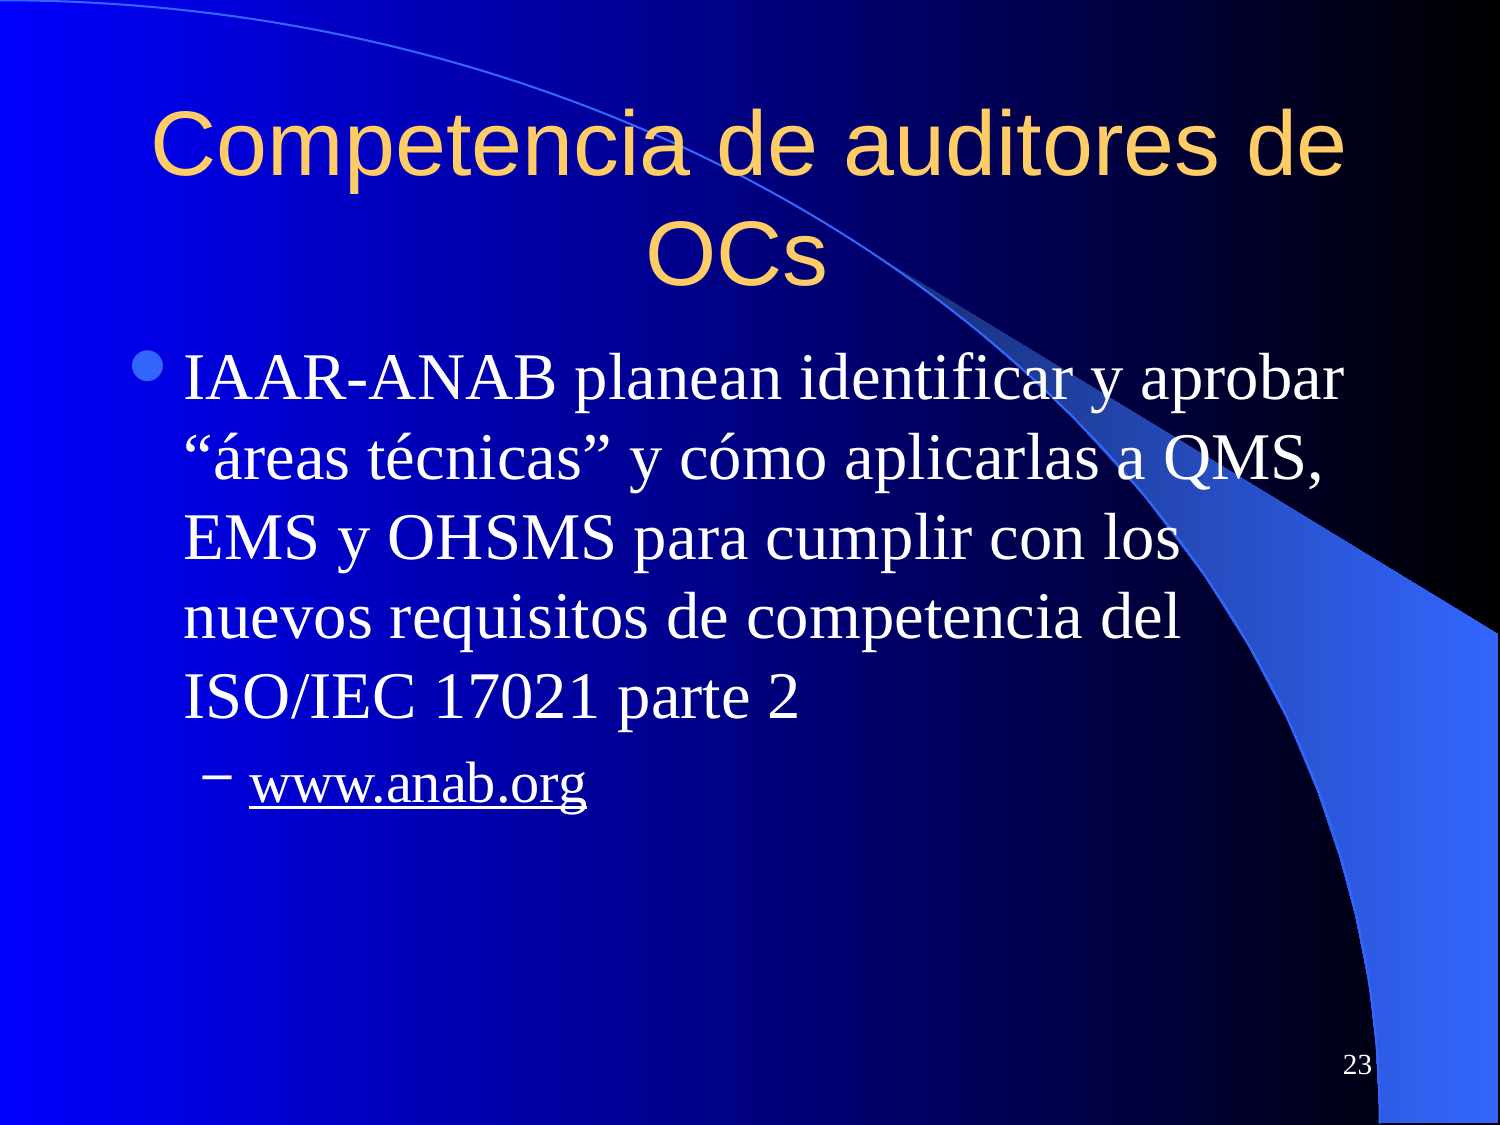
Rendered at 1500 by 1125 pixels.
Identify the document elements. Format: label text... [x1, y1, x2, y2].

slide_number 23 [1074, 1024, 1388, 1101]
list IAAR-ANAB planean identificar y aprobar “áreas técnicas” y cómo aplicarlas a QMS, EMS y OHSMS para cumplir con los nuevos requisitos de competencia del ISO/IEC 17021 parte 2 www.anab.org [112, 324, 1388, 1001]
title Competencia de auditores de OCs [112, 99, 1388, 288]
